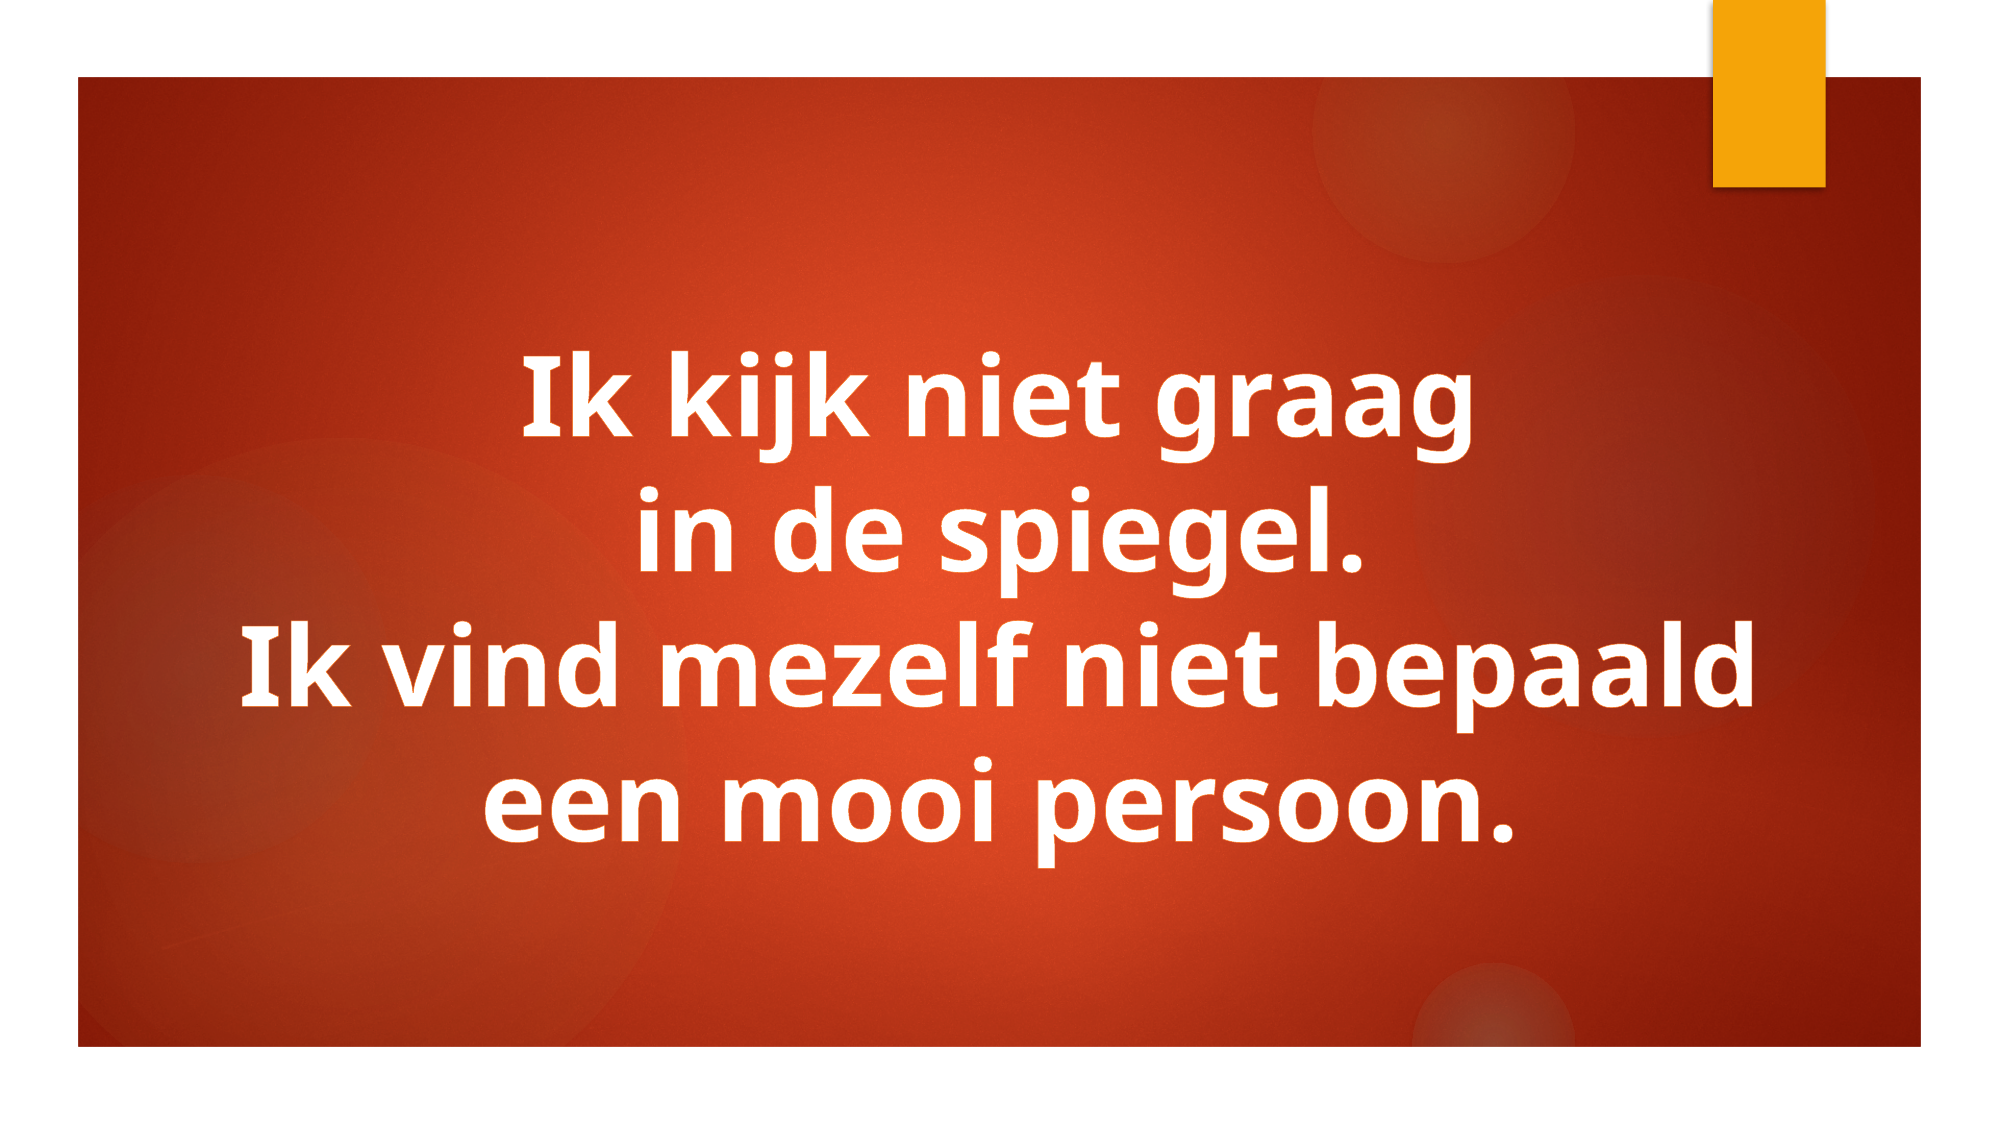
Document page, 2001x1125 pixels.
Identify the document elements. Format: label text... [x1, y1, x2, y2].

text_box Ik kijk niet graag in de spiegel. Ik vind mezelf niet bepaald een mooi persoon. [223, 316, 1777, 1007]
